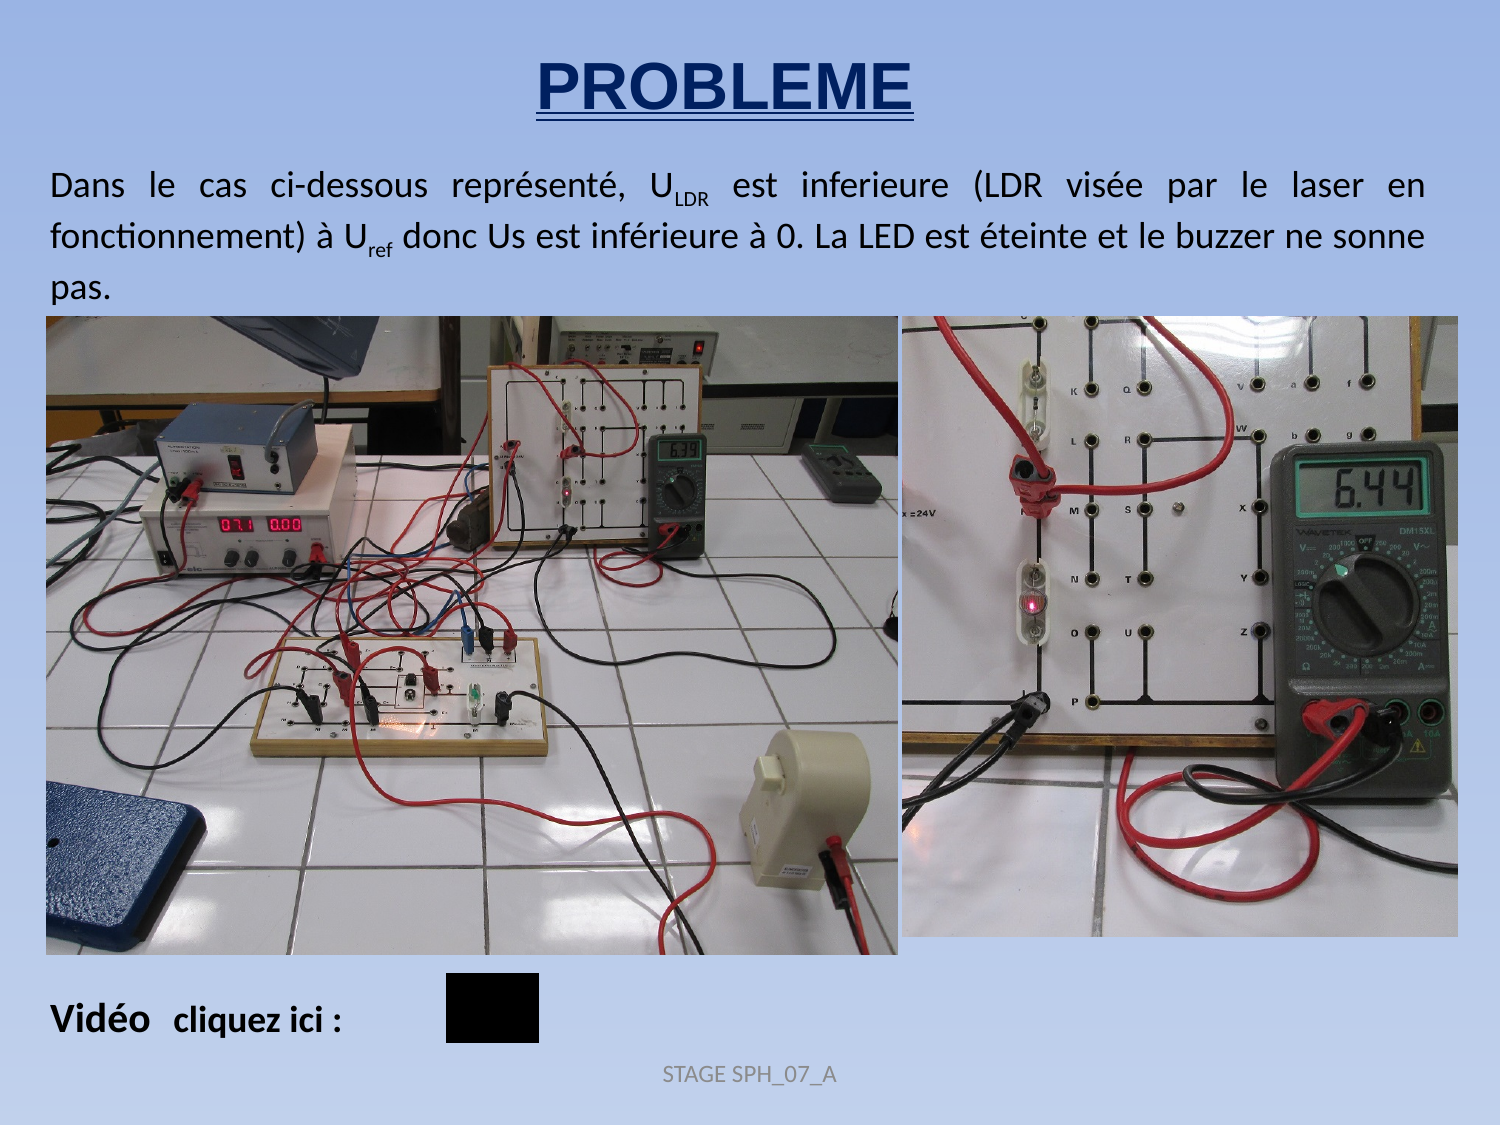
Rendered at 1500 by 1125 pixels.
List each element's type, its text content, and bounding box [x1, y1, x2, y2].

text_box Dans le cas ci-dessous représenté, ULDR est inferieure (LDR visée par le laser en fonctionnement) à Uref donc Us est inférieure à 0. La LED est éteinte et le buzzer ne sonne pas. Vidéo cliquez ici : [35, 152, 1442, 1050]
picture [902, 316, 1459, 938]
text_box PROBLEME [117, 35, 1334, 130]
picture [46, 316, 899, 955]
footer STAGE SPH_07_A [512, 1050, 988, 1103]
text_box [445, 972, 540, 1044]
